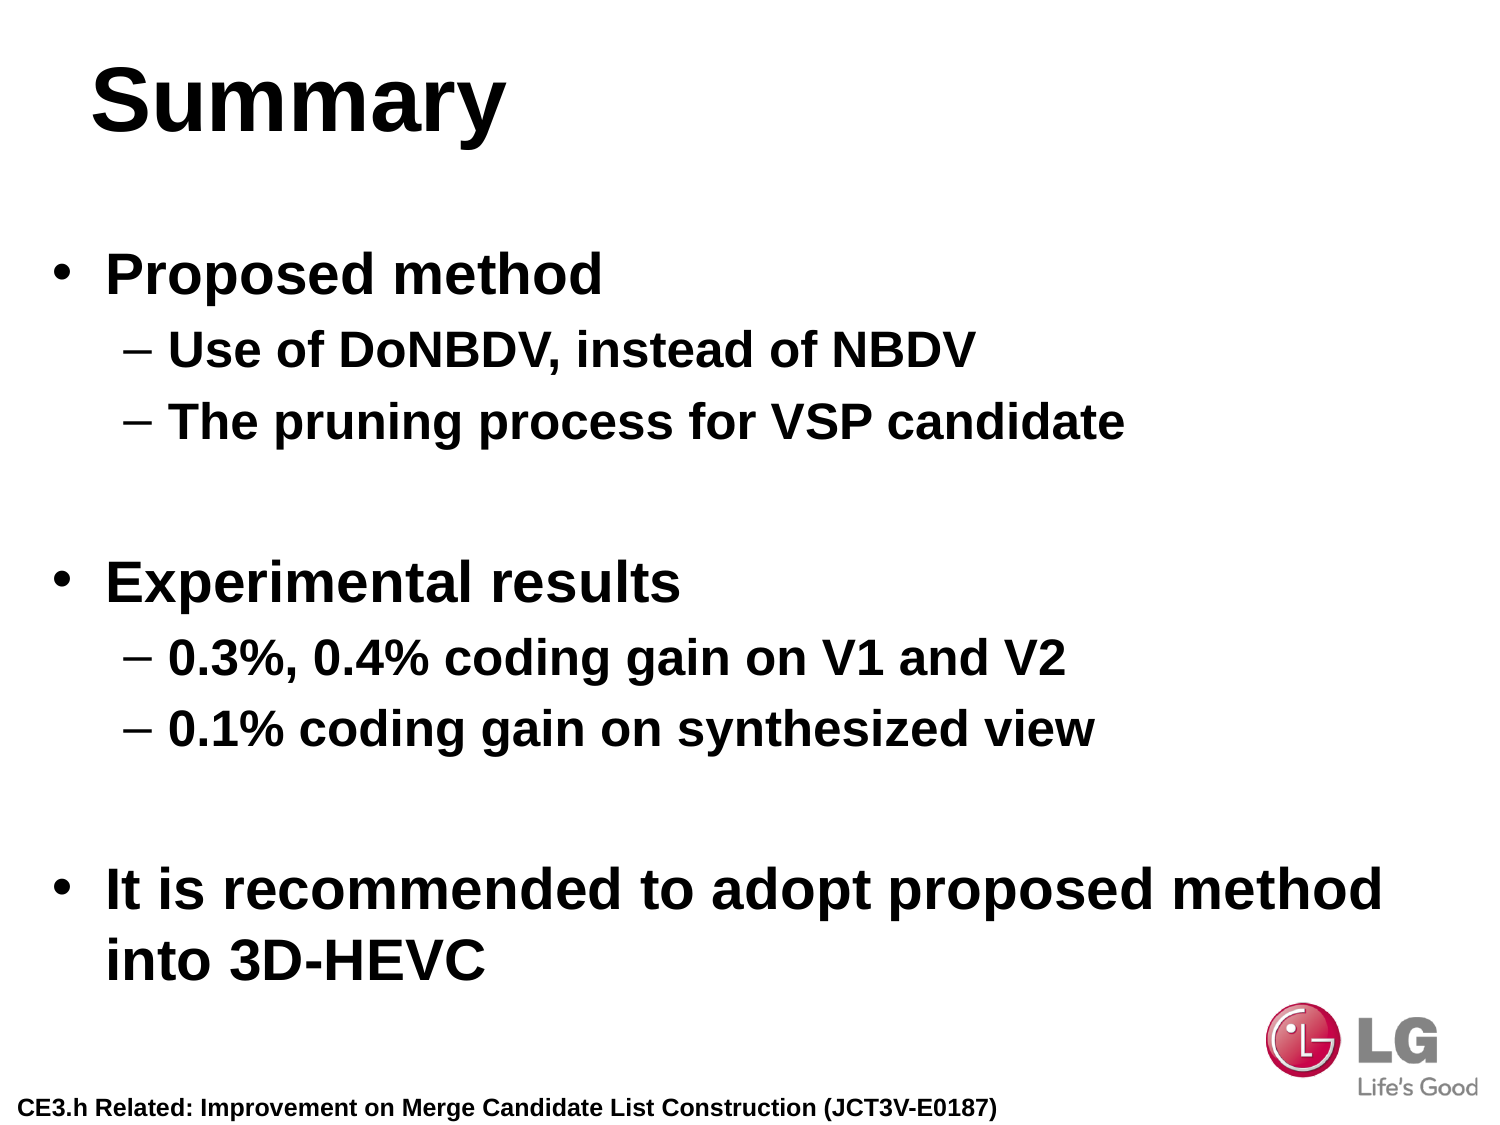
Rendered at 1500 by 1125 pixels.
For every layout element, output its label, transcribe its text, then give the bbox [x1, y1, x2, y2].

picture [1265, 996, 1478, 1102]
title Summary [75, 0, 1425, 189]
list Proposed method Use of DoNBDV, instead of NBDV The pruning process for VSP candidate Experimental results 0.3%, 0.4% coding gain on V1 and V2 0.1% coding gain on synthesized view It is recommended to adopt proposed method into 3D-HEVC [36, 228, 1462, 1008]
